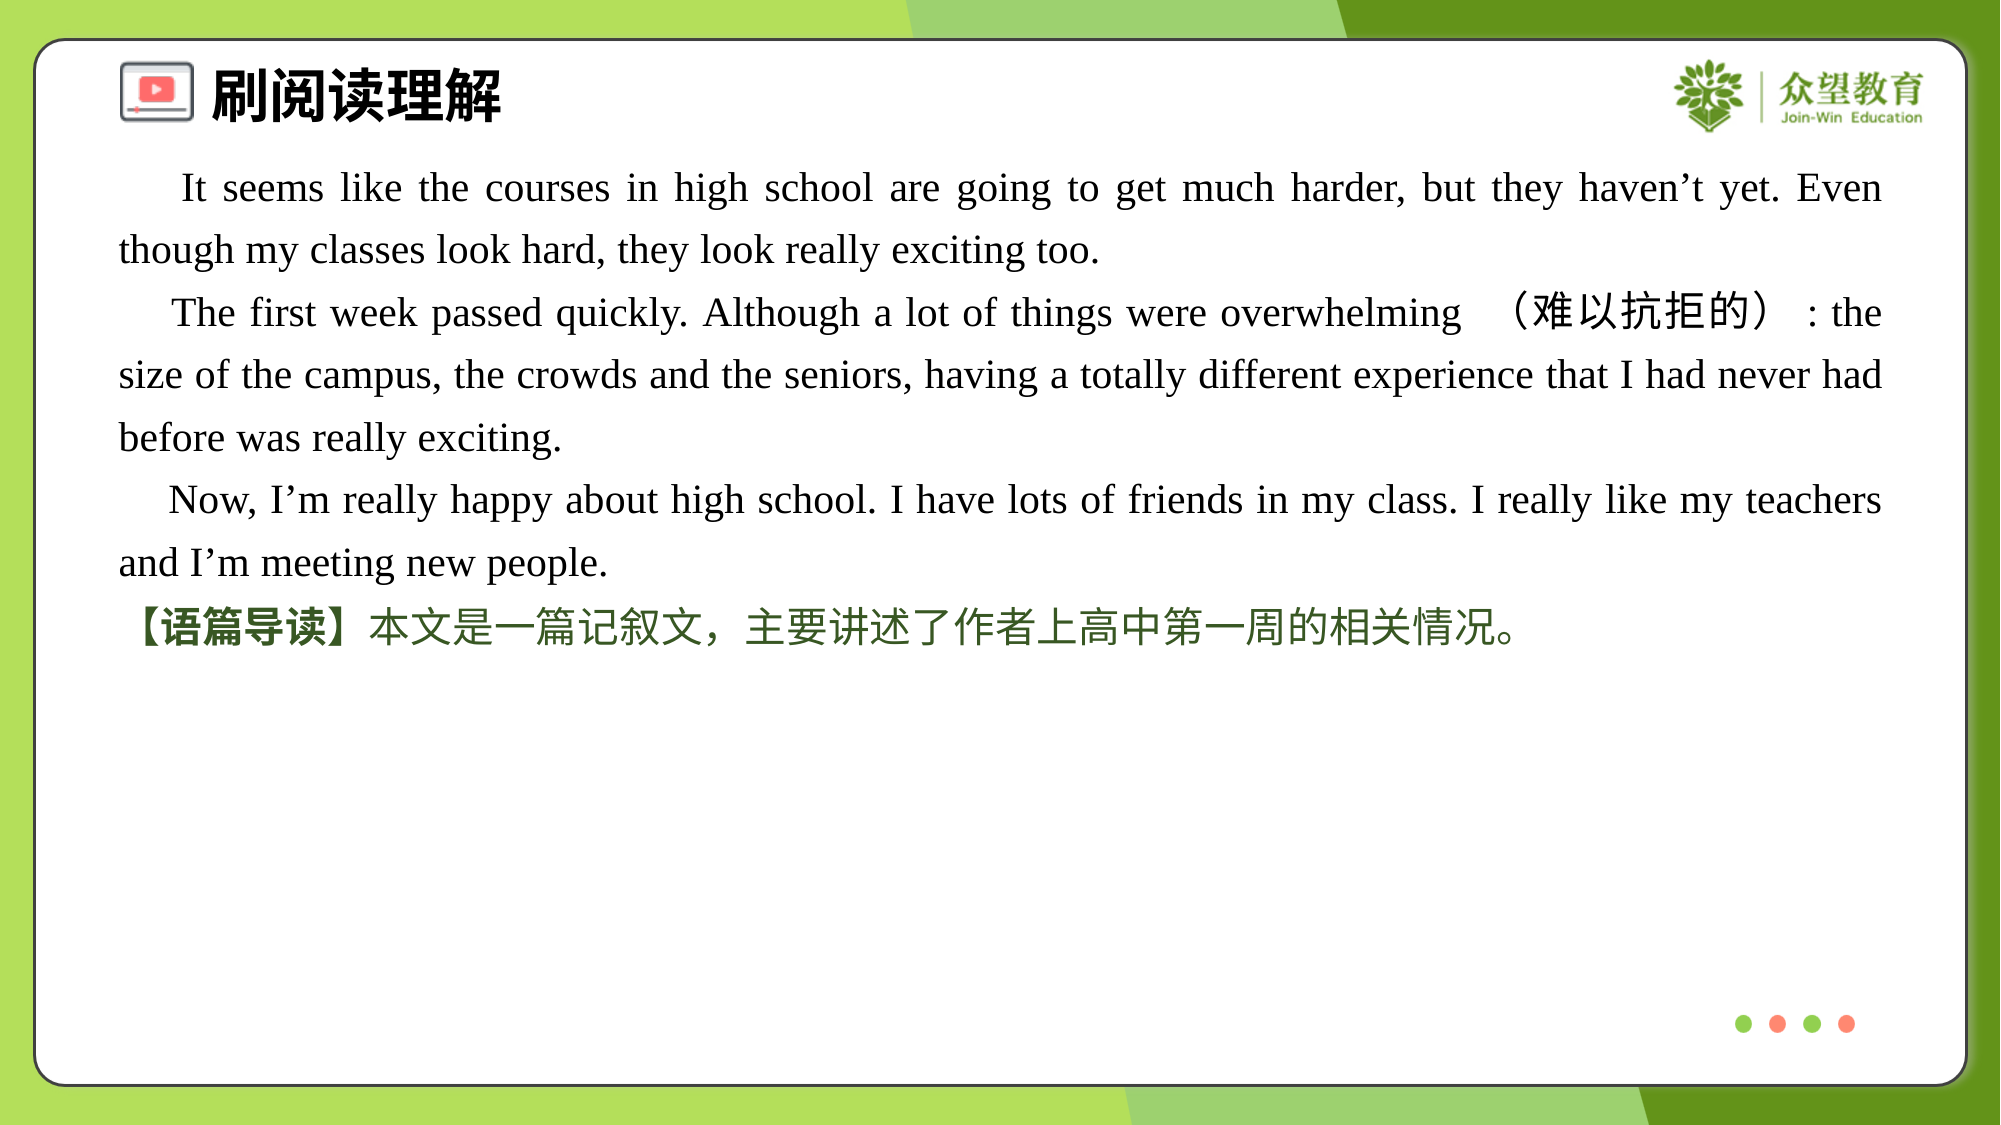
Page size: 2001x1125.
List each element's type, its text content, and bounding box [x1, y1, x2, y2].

picture [0, 0, 2000, 1125]
text_box It seems like the courses in high school are going to get much harder, but they haven’t yet. Even though my classes look hard, they look really exciting too. The first week passed quickly. Although a lot of things were overwhelming （难以抗拒的）: the size of the campus, the crowds and the seniors, having a totally different experience that I had never had before was really exciting. Now, I’m really happy about high school. I have lots of friends in my class. I really like my teachers and I’m meeting new people. [118, 146, 1883, 585]
text_box 【语篇导读】本文是一篇记叙文，主要讲述了作者上高中第一周的相关情况。 [118, 588, 1883, 652]
